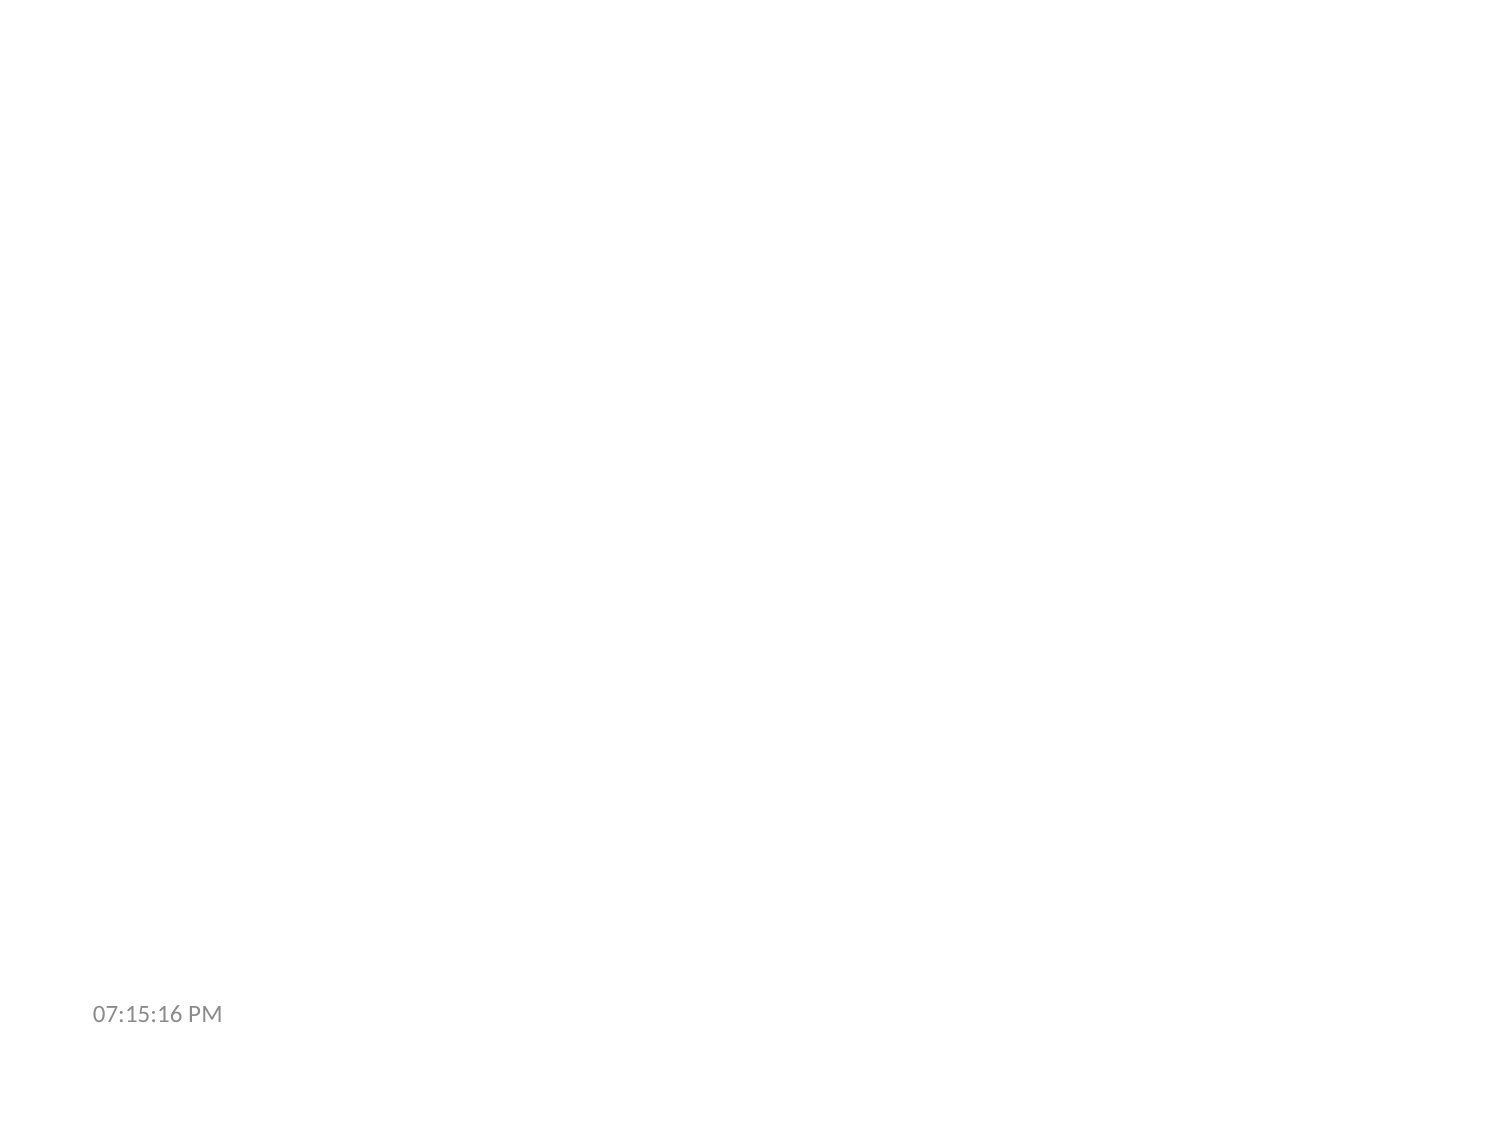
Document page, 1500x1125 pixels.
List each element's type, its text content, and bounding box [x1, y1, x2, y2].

text_box 3:35:09 PM [77, 982, 428, 1043]
